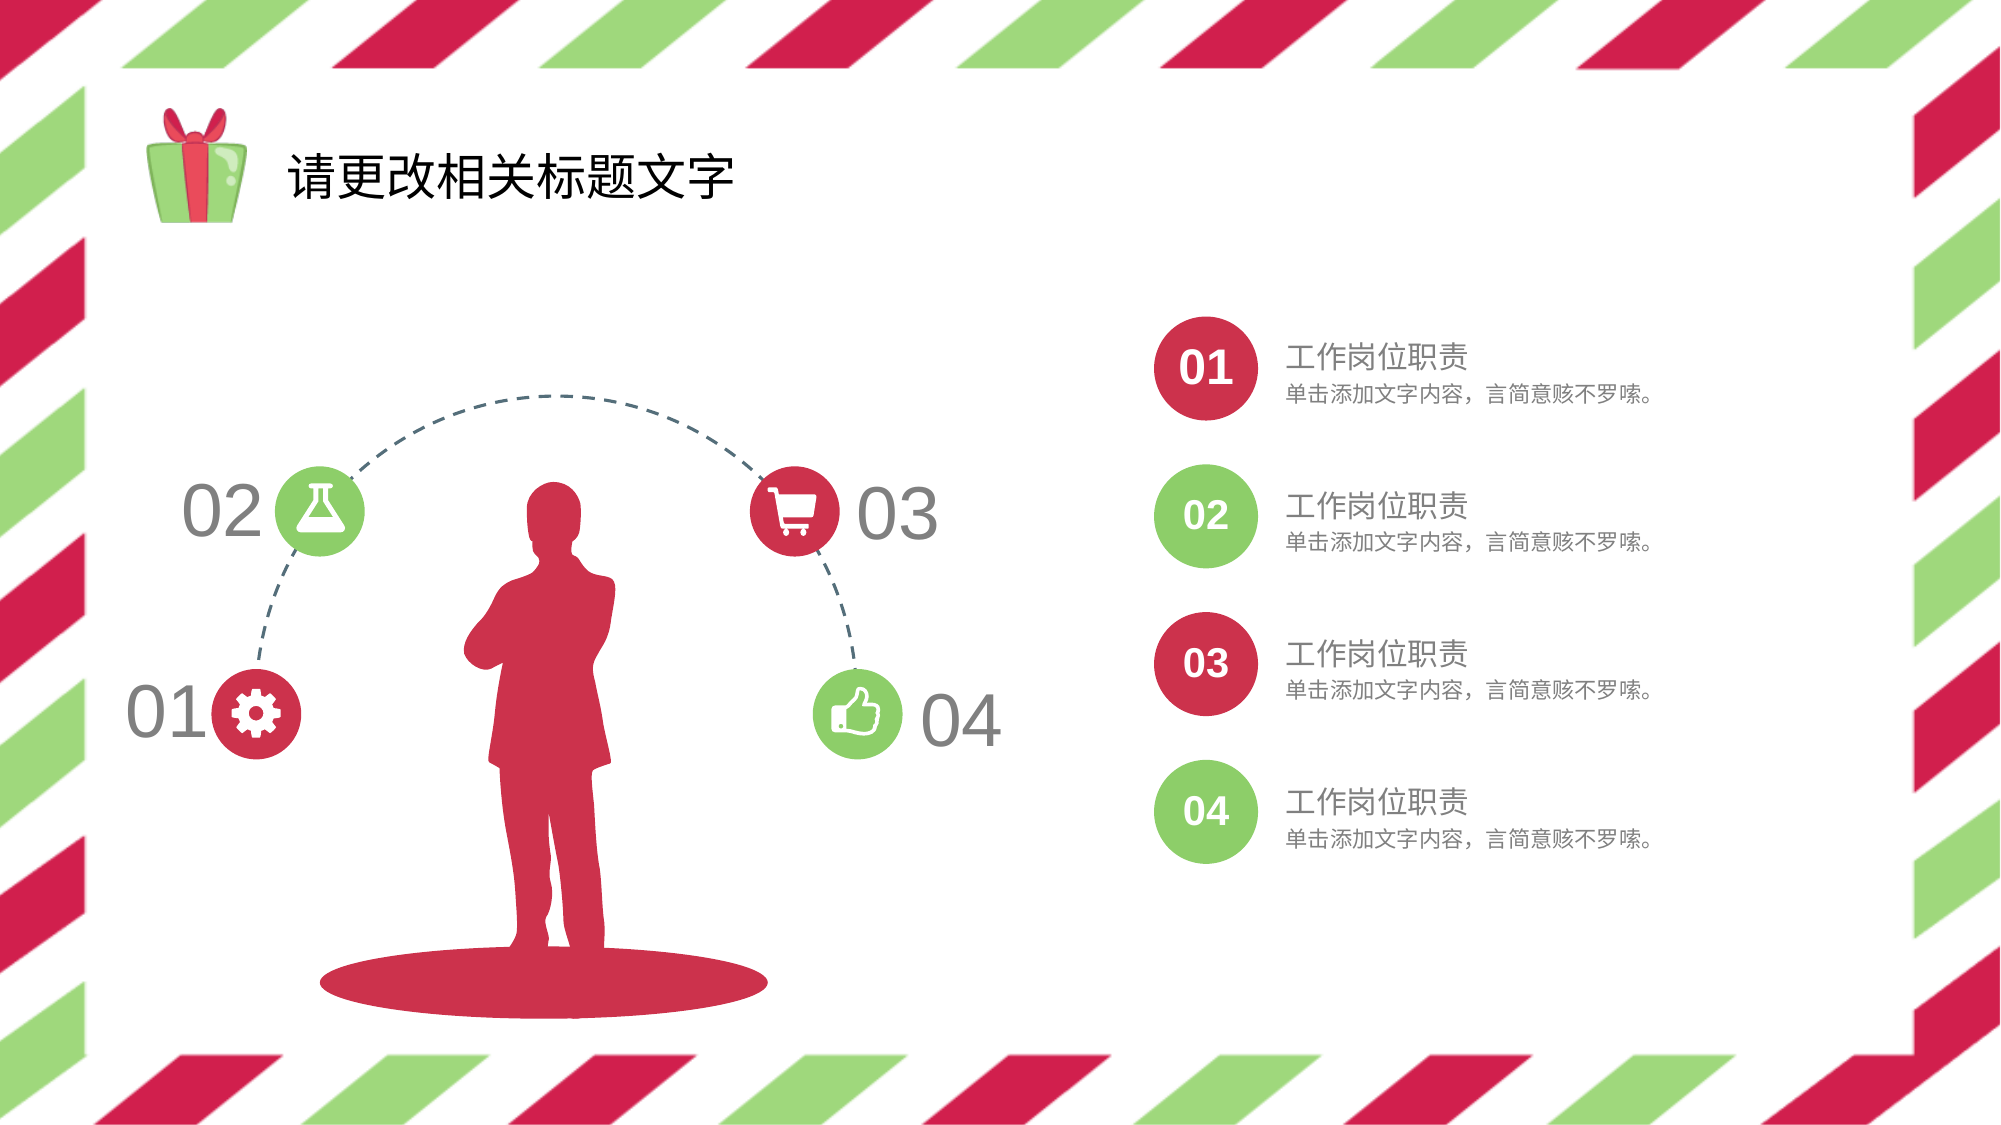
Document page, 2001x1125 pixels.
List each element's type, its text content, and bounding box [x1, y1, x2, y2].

text_box 01 [1154, 316, 1259, 421]
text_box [749, 456, 956, 563]
text_box 04 [1154, 759, 1259, 864]
picture [0, 0, 2001, 1125]
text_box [165, 454, 365, 561]
text_box 工作岗位职责 单击添加文字内容，言简意赅不罗嗦。 [1270, 619, 1862, 711]
text_box 工作岗位职责 单击添加文字内容，言简意赅不罗嗦。 [1270, 471, 1862, 563]
text_box [365, 396, 749, 481]
text_box 02 [1154, 464, 1259, 569]
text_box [110, 654, 302, 761]
text_box 工作岗位职责 单击添加文字内容，言简意赅不罗嗦。 [1270, 323, 1862, 415]
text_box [812, 663, 1020, 770]
text_box 03 [1154, 612, 1259, 717]
text_box [259, 561, 319, 703]
text_box 工作岗位职责 单击添加文字内容，言简意赅不罗嗦。 [1270, 768, 1862, 859]
text_box [768, 563, 855, 703]
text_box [319, 481, 768, 1019]
text_box 请更改相关标题文字 [270, 137, 753, 214]
